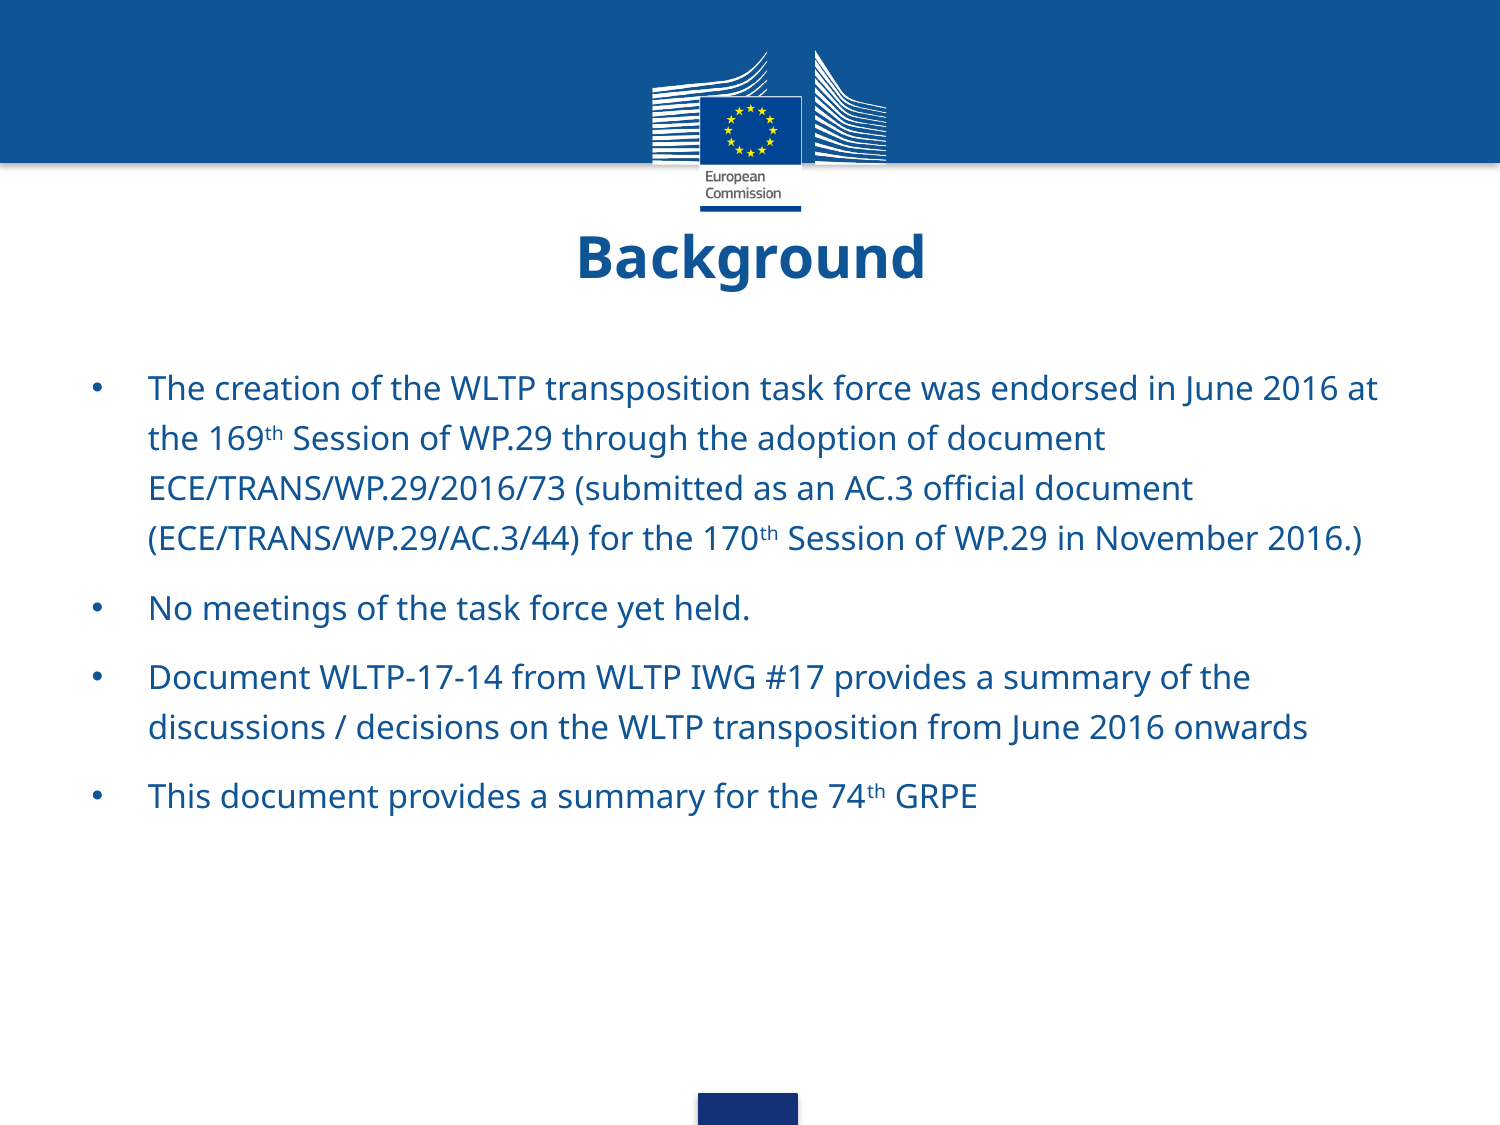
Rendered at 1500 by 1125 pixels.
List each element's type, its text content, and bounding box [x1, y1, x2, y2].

title Background [76, 196, 1427, 315]
list The creation of the WLTP transposition task force was endorsed in June 2016 at the 169th Session of WP.29 through the adoption of document ECE/TRANS/WP.29/2016/73 (submitted as an AC.3 official document (ECE/TRANS/WP.29/AC.3/44) for the 170th Session of WP.29 in November 2016.) No meetings of the task force yet held. Document WLTP-17-14 from WLTP IWG #17 provides a summary of the discussions / decisions on the WLTP transposition from June 2016 onwards This document provides a summary for the 74th GRPE [76, 349, 1436, 1083]
